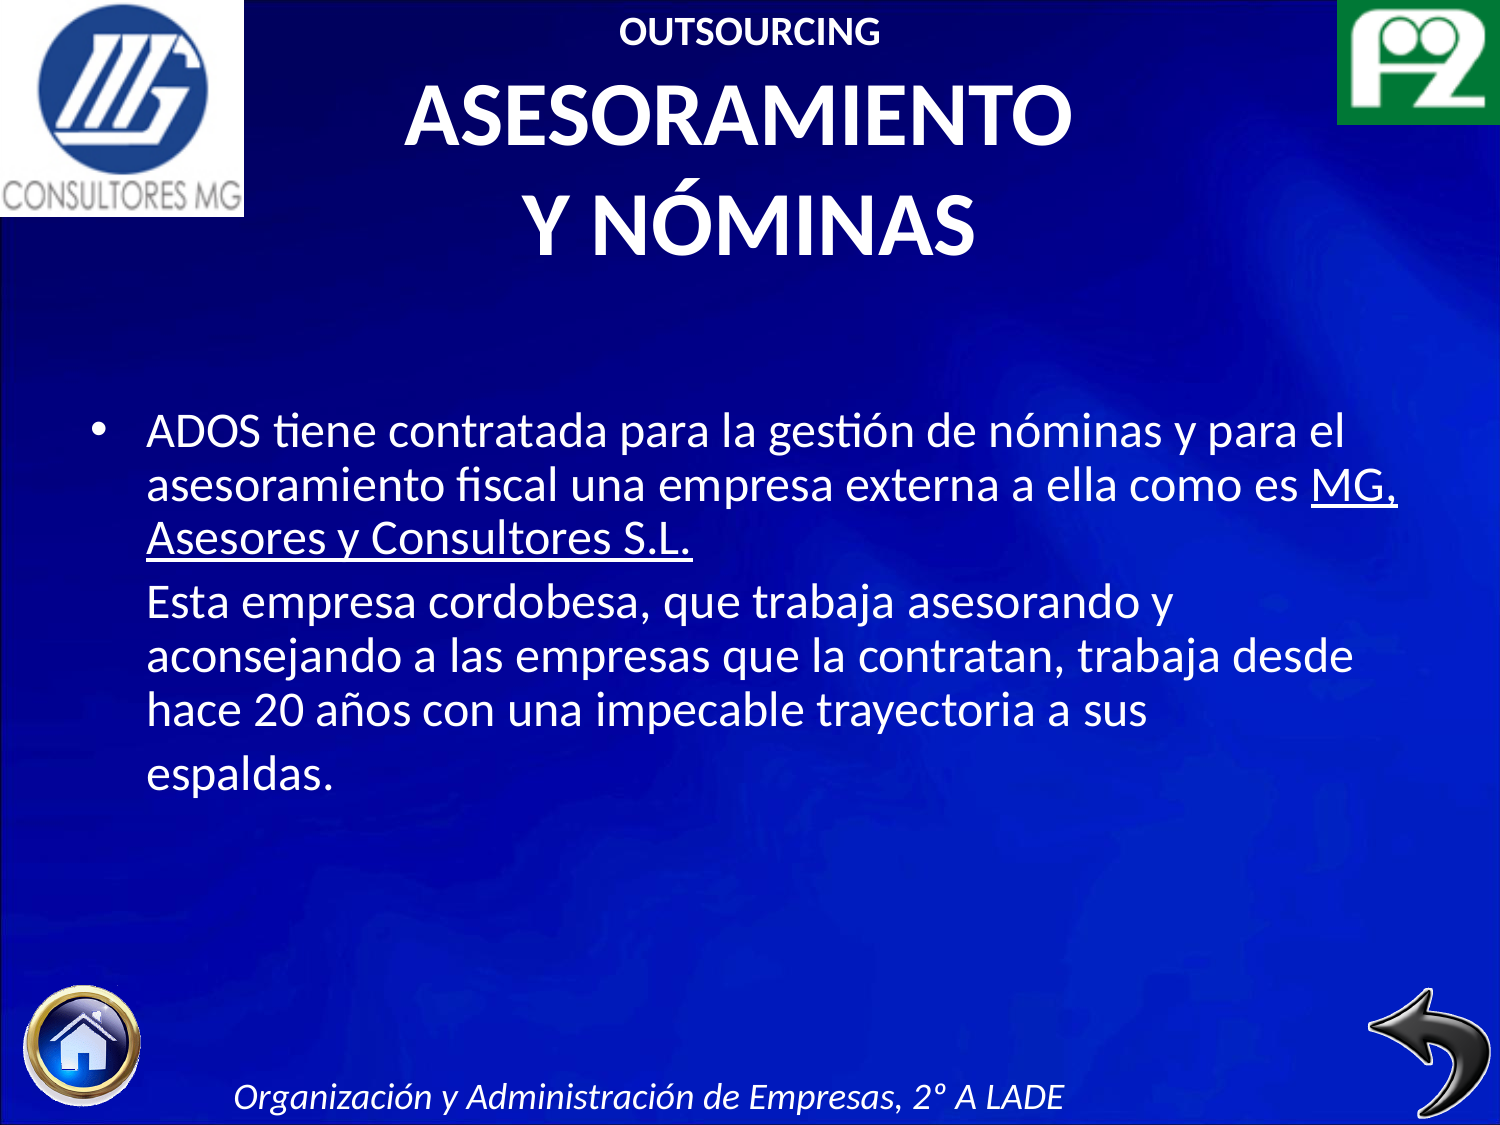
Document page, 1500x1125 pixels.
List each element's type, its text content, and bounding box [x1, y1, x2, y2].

list ADOS tiene contratada para la gestión de nóminas y para el asesoramiento fiscal una empresa externa a ella como es MG, Asesores y Consultores S.L. Esta empresa cordobesa, que trabaja asesorando y aconsejando a las empresas que la contratan, trabaja desde hace 20 años con una impecable trayectoria a sus espaldas. [74, 262, 1426, 1006]
text_box Organización y Administración de Empresas, 2º A LADE [218, 1064, 1199, 1125]
title OUTSOURCING ASESORAMIENTO Y NÓMINAS [74, 44, 1426, 233]
picture [0, 0, 1500, 1125]
